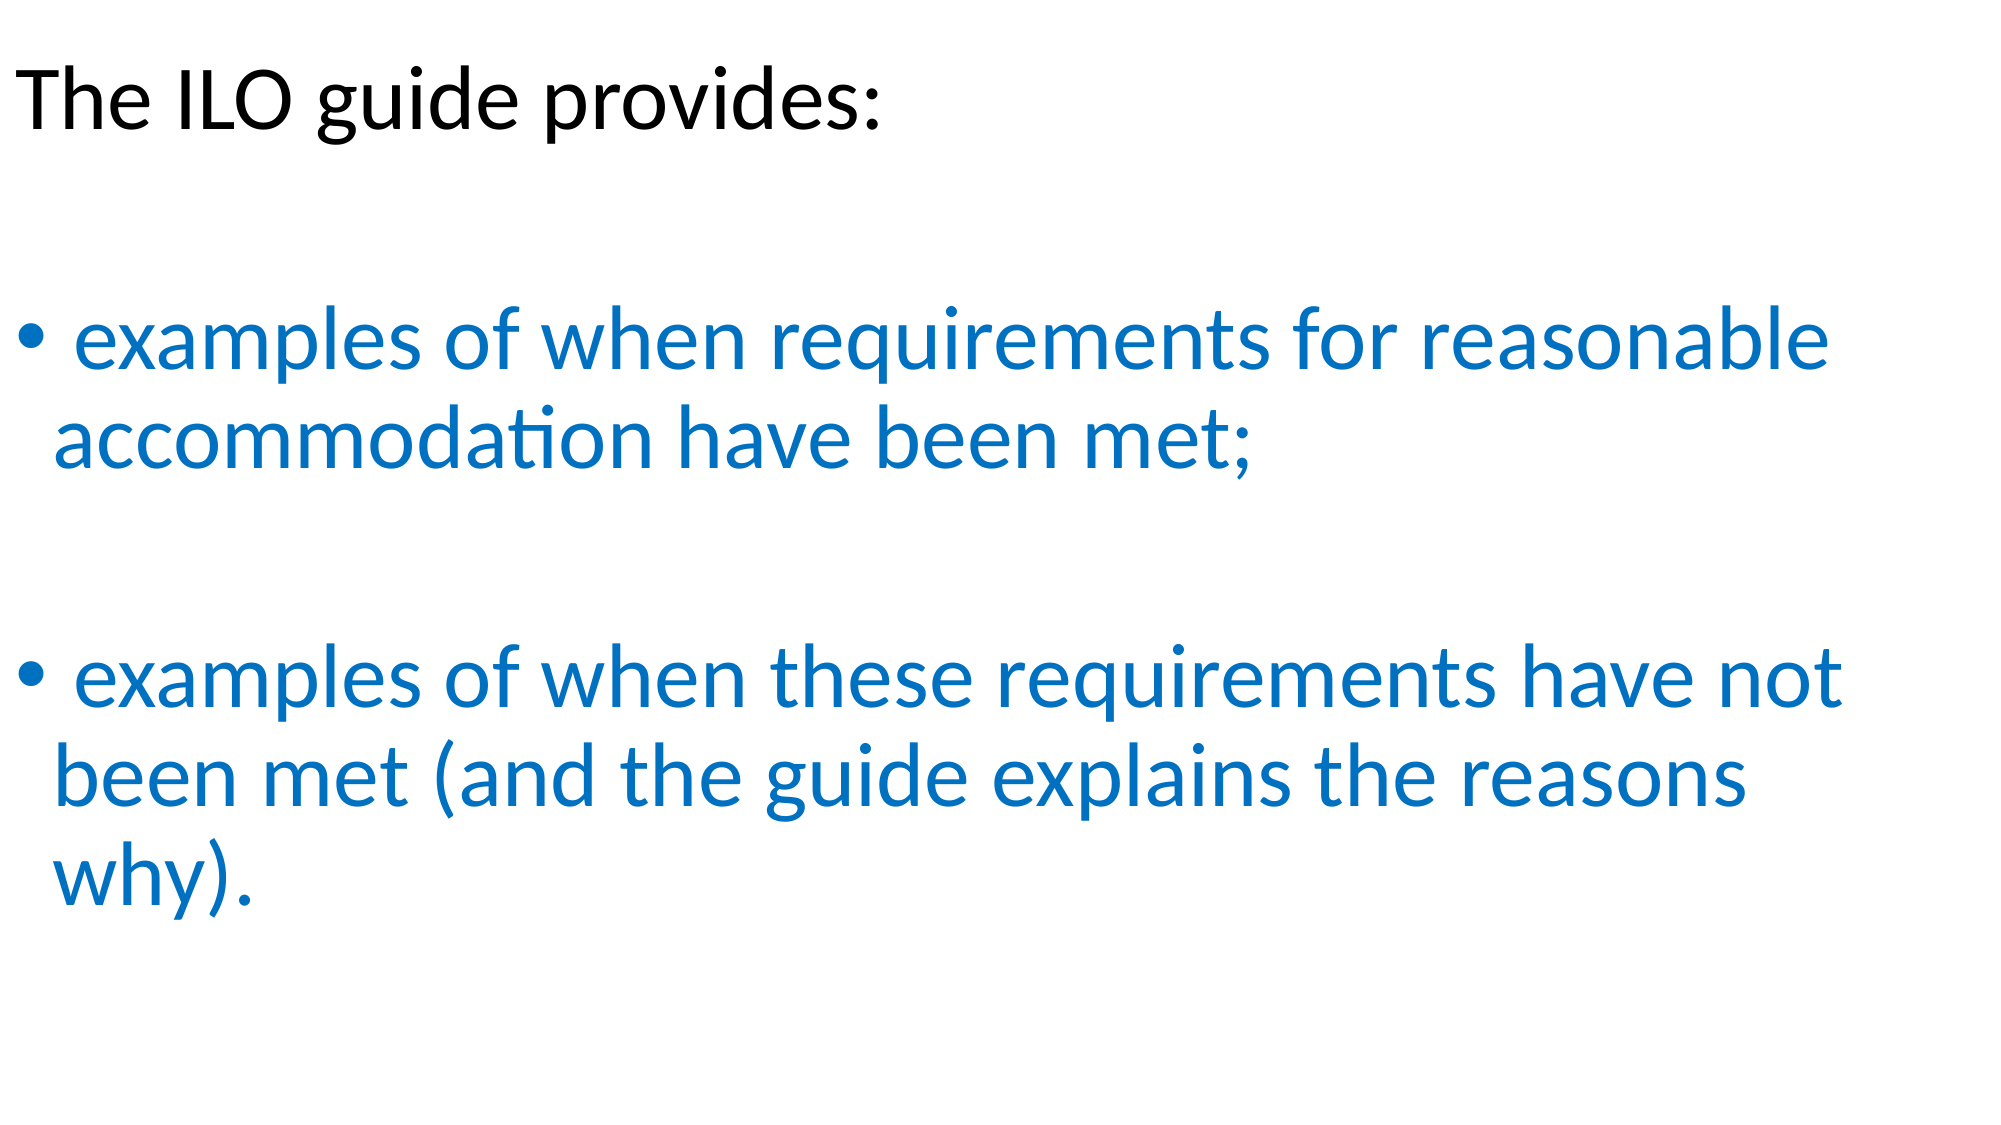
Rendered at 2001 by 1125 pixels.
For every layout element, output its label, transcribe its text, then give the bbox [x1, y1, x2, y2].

list The ILO guide provides: examples of when requirements for reasonable accommodation have been met; examples of when these requirements have not been met (and the guide explains the reasons why). [0, 43, 1981, 1091]
